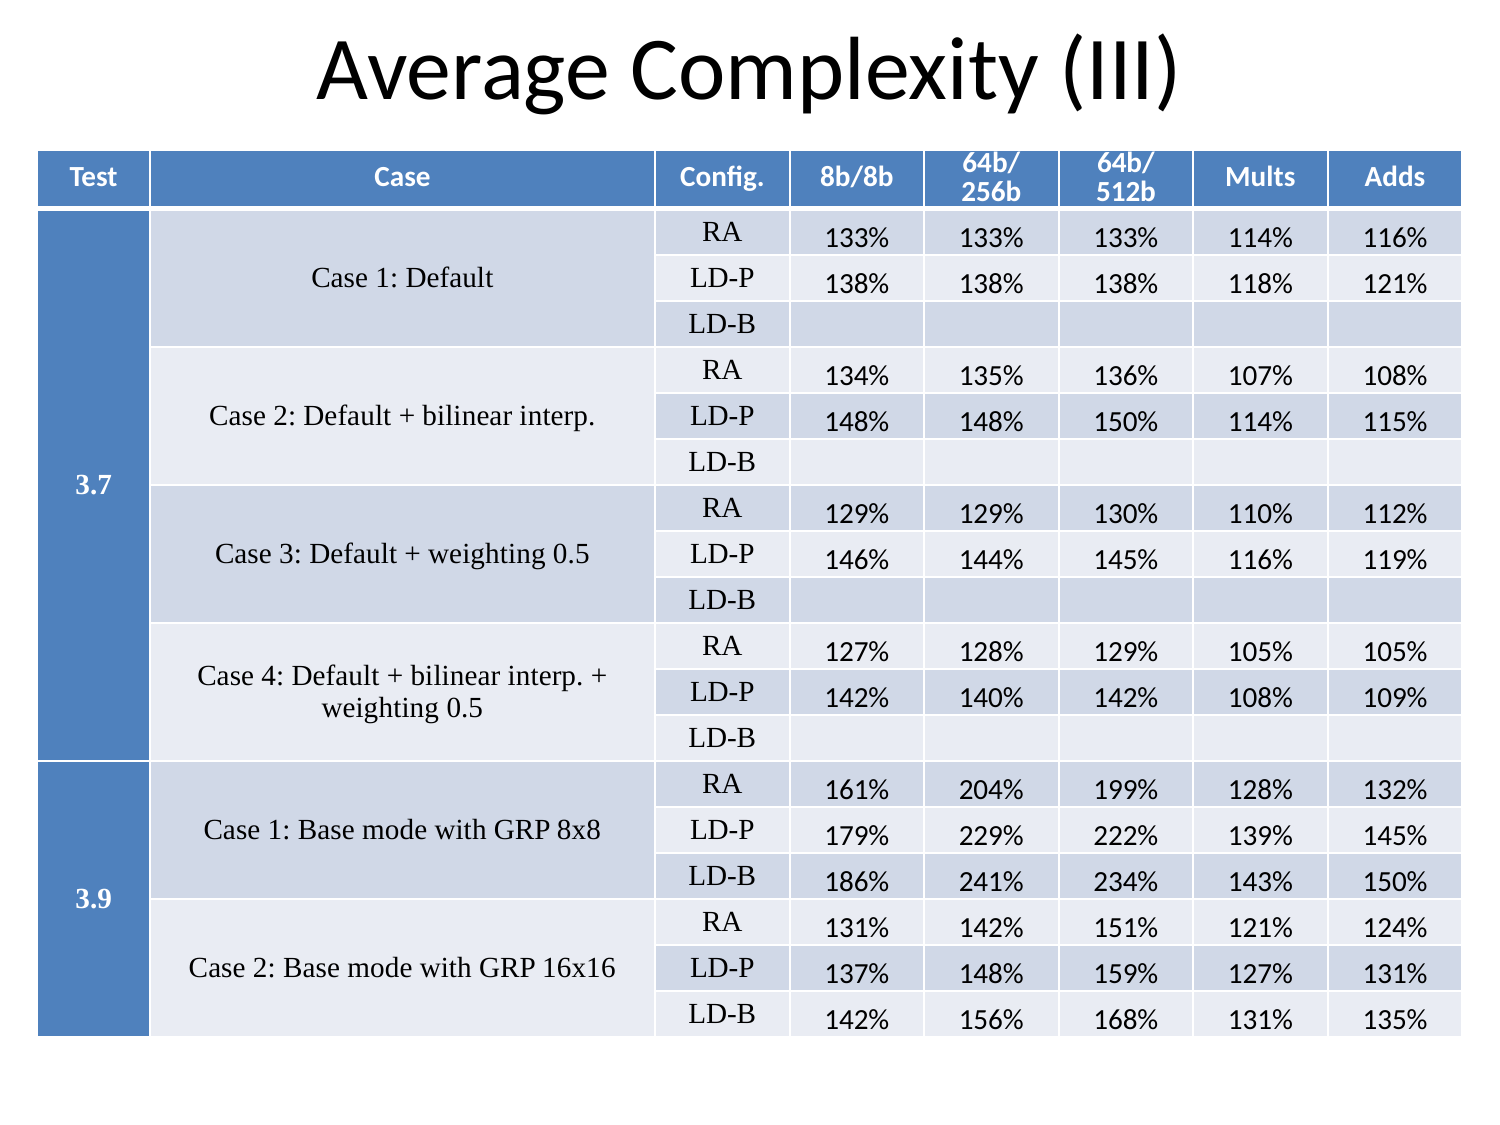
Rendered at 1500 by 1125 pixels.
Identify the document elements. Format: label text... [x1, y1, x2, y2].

table_cell 186% [791, 854, 923, 898]
table_cell Case 1: Base mode with GRP 8x8 [151, 762, 654, 898]
text_box Average Complexity (III) [74, 24, 1425, 130]
table_cell RA [656, 486, 789, 530]
table_cell 115% [1329, 394, 1461, 438]
table_cell 129% [925, 486, 1058, 530]
table_cell 129% [791, 486, 923, 530]
table_cell 145% [1329, 808, 1461, 852]
table_cell 150% [1060, 394, 1192, 438]
table_cell 116% [1194, 532, 1327, 576]
table_cell 107% [1194, 348, 1327, 392]
table_cell 131% [1194, 992, 1327, 1036]
table_cell 137% [791, 946, 923, 990]
table_header Test [38, 151, 149, 206]
table_cell 127% [1194, 946, 1327, 990]
table_cell 142% [791, 992, 923, 1036]
table_cell 109% [1329, 670, 1461, 714]
table_cell 156% [925, 992, 1058, 1036]
table_cell [1194, 440, 1327, 484]
table_cell 138% [925, 256, 1058, 300]
table_cell [1194, 716, 1327, 760]
table_cell 133% [1060, 211, 1192, 254]
table_cell 229% [925, 808, 1058, 852]
table_cell [791, 440, 923, 484]
table_cell 130% [1060, 486, 1192, 530]
table_cell LD-B [656, 716, 789, 760]
table_cell 116% [1329, 211, 1461, 254]
table_cell [1060, 578, 1192, 622]
table_header Case [151, 151, 654, 206]
table_cell 148% [925, 394, 1058, 438]
table_cell 168% [1060, 992, 1192, 1036]
table_cell 127% [791, 624, 923, 668]
table_cell [1060, 716, 1192, 760]
table_header 8b/8b [791, 151, 923, 206]
table_cell [1329, 302, 1461, 346]
table_header 64b/256b [925, 151, 1058, 206]
table_cell RA [656, 762, 789, 806]
table_cell 3.9 [38, 762, 149, 1036]
table_cell 114% [1194, 211, 1327, 254]
table_cell LD-B [656, 992, 789, 1036]
table_cell 131% [1329, 946, 1461, 990]
table_cell LD-B [656, 302, 789, 346]
table_cell [1060, 440, 1192, 484]
table_cell 151% [1060, 900, 1192, 944]
table_header Adds [1329, 151, 1461, 206]
table_cell Case 2: Default + bilinear interp. [151, 348, 654, 484]
table_cell 110% [1194, 486, 1327, 530]
table_cell LD-P [656, 946, 789, 990]
table_cell LD-B [656, 854, 789, 898]
table_cell [1329, 578, 1461, 622]
table_header Config. [656, 151, 789, 206]
table_cell 159% [1060, 946, 1192, 990]
table_cell 118% [1194, 256, 1327, 300]
table_cell 142% [925, 900, 1058, 944]
table_cell 179% [791, 808, 923, 852]
table_cell [1329, 716, 1461, 760]
table_cell 148% [791, 394, 923, 438]
table_cell [925, 578, 1058, 622]
table_cell 129% [1060, 624, 1192, 668]
table_cell LD-P [656, 394, 789, 438]
table_cell 108% [1194, 670, 1327, 714]
table_cell 143% [1194, 854, 1327, 898]
table_cell LD-P [656, 256, 789, 300]
table_cell [925, 716, 1058, 760]
table_cell RA [656, 348, 789, 392]
table_cell RA [656, 624, 789, 668]
table_cell 150% [1329, 854, 1461, 898]
table_cell 140% [925, 670, 1058, 714]
table_header Mults [1194, 151, 1327, 206]
table_cell 138% [791, 256, 923, 300]
table_cell RA [656, 900, 789, 944]
table_cell 146% [791, 532, 923, 576]
table_cell LD-P [656, 670, 789, 714]
table_cell 114% [1194, 394, 1327, 438]
table_cell 222% [1060, 808, 1192, 852]
table_cell 145% [1060, 532, 1192, 576]
table_cell 133% [925, 211, 1058, 254]
table_cell 128% [925, 624, 1058, 668]
table_cell 148% [925, 946, 1058, 990]
table_cell [1194, 302, 1327, 346]
table_cell 3.7 [38, 211, 149, 760]
table_cell 204% [925, 762, 1058, 806]
table_cell [791, 578, 923, 622]
table_cell LD-B [656, 440, 789, 484]
table_cell 142% [791, 670, 923, 714]
table_cell 133% [791, 211, 923, 254]
table_cell [1329, 440, 1461, 484]
table_cell [1194, 578, 1327, 622]
table_cell 121% [1329, 256, 1461, 300]
table_cell 135% [1329, 992, 1461, 1036]
table_cell Case 3: Default + weighting 0.5 [151, 486, 654, 622]
table_cell 105% [1194, 624, 1327, 668]
table_cell 144% [925, 532, 1058, 576]
table_cell 134% [791, 348, 923, 392]
table_cell 199% [1060, 762, 1192, 806]
table_cell Case 4: Default + bilinear interp. + weighting 0.5 [151, 624, 654, 760]
table_cell [1060, 302, 1192, 346]
table_cell 142% [1060, 670, 1192, 714]
table_cell [791, 716, 923, 760]
table_cell LD-P [656, 532, 789, 576]
table_cell [925, 440, 1058, 484]
table_cell RA [656, 211, 789, 254]
table_cell 138% [1060, 256, 1192, 300]
table_cell 108% [1329, 348, 1461, 392]
table_cell 136% [1060, 348, 1192, 392]
table_header 64b/512b [1060, 151, 1192, 206]
table_cell LD-P [656, 808, 789, 852]
table_cell 119% [1329, 532, 1461, 576]
table_cell LD-B [656, 578, 789, 622]
table_cell 131% [791, 900, 923, 944]
table_cell [791, 302, 923, 346]
table_cell 241% [925, 854, 1058, 898]
table_cell Case 1: Default [151, 211, 654, 346]
table_cell 234% [1060, 854, 1192, 898]
table_cell 132% [1329, 762, 1461, 806]
table_cell 135% [925, 348, 1058, 392]
table_cell 139% [1194, 808, 1327, 852]
table_cell 161% [791, 762, 923, 806]
table_cell 128% [1194, 762, 1327, 806]
table_cell 121% [1194, 900, 1327, 944]
table_cell 105% [1329, 624, 1461, 668]
table_cell Case 2: Base mode with GRP 16x16 [151, 900, 654, 1036]
table_cell [925, 302, 1058, 346]
table_cell 124% [1329, 900, 1461, 944]
table_cell 112% [1329, 486, 1461, 530]
